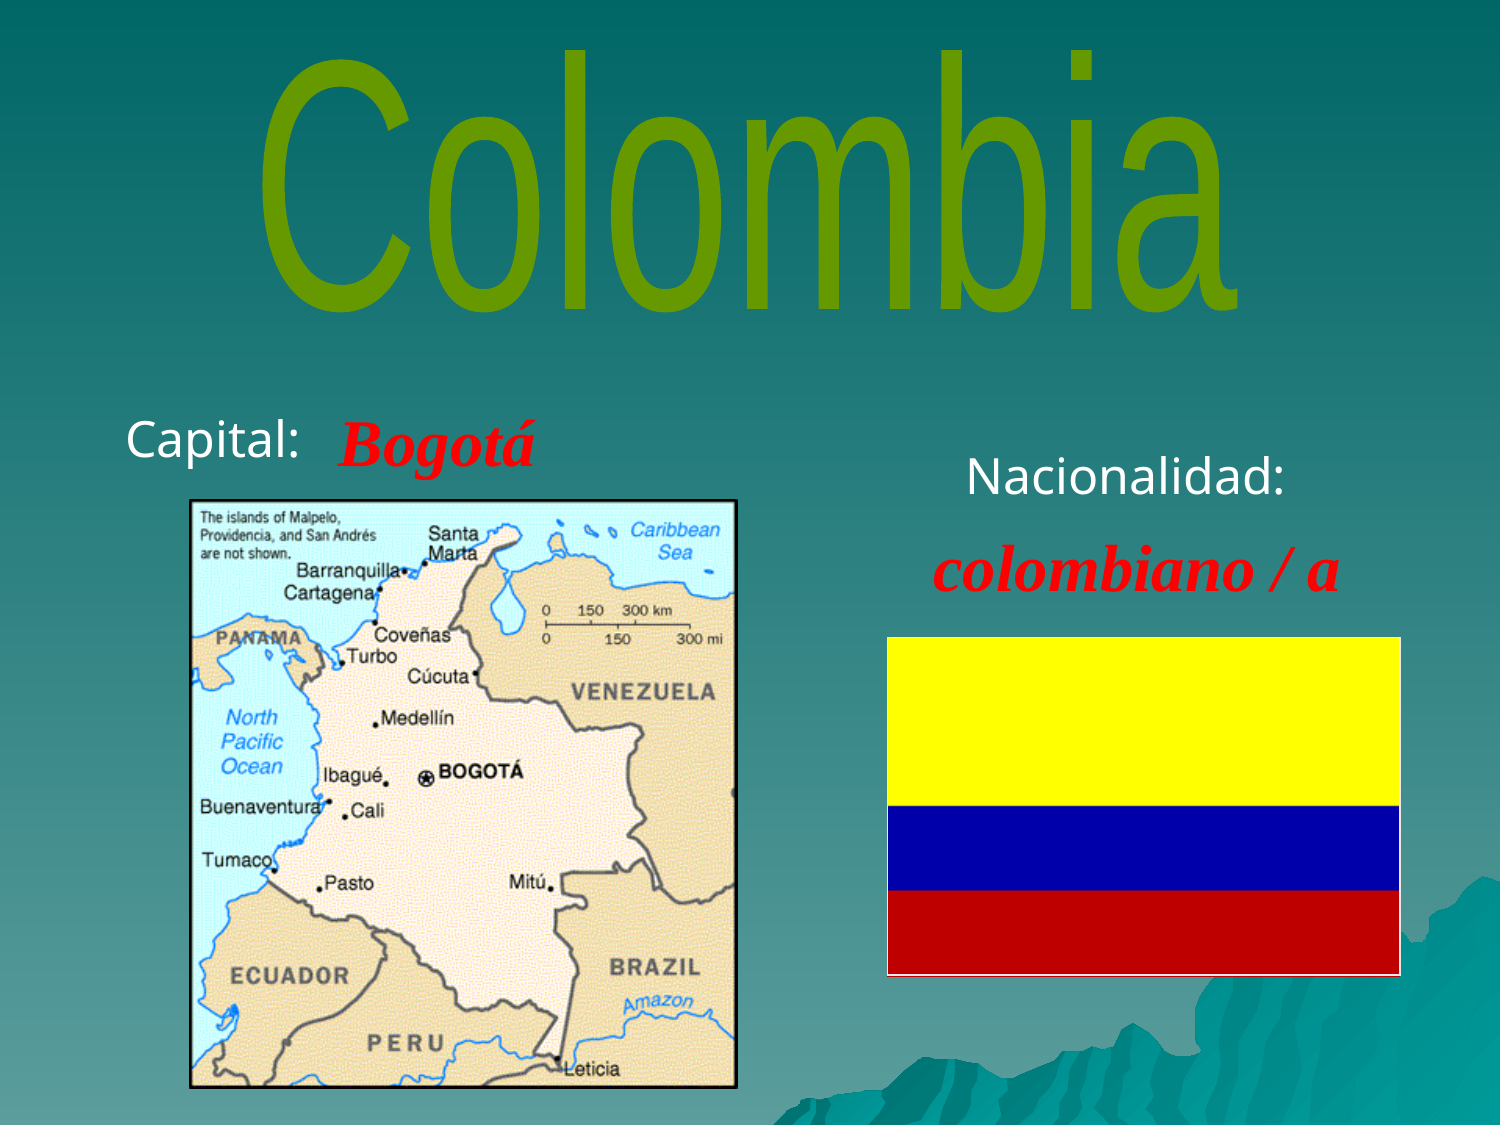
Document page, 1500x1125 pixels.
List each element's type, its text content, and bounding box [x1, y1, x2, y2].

text_box Capital: [110, 399, 316, 475]
picture [887, 637, 1401, 977]
picture [188, 499, 738, 1090]
text_box colombiano / a [900, 517, 1375, 613]
text_box Bogotá [249, 392, 625, 488]
text_box Nacionalidad: [950, 437, 1302, 513]
